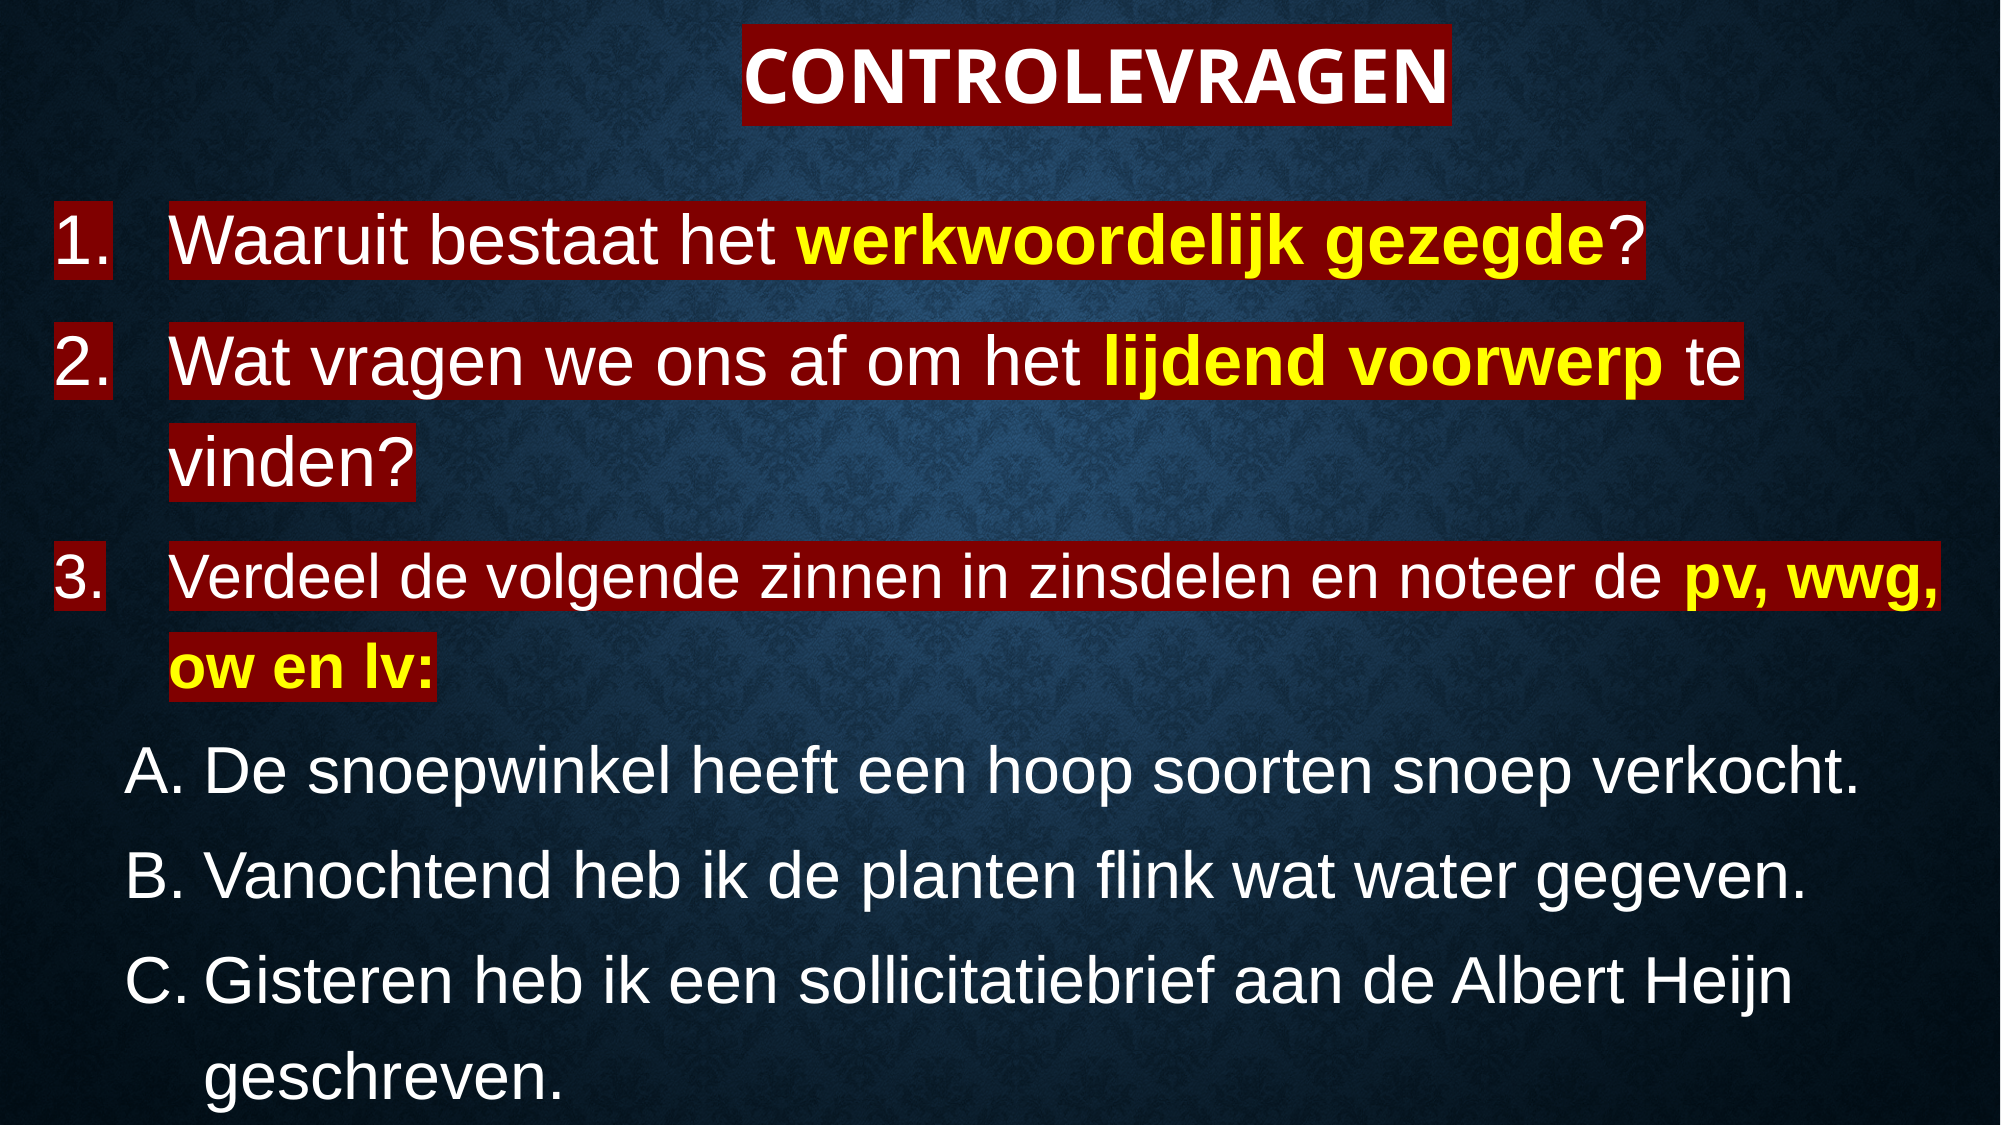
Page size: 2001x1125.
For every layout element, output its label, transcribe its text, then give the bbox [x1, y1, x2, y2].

title Controlevragen [247, 0, 1947, 169]
list Waaruit bestaat het werkwoordelijk gezegde? Wat vragen we ons af om het lijdend voorwerp te vinden? Verdeel de volgende zinnen in zinsdelen en noteer de pv, wwg, ow en lv: De snoepwinkel heeft een hoop soorten snoep verkocht. Vanochtend heb ik de planten flink wat water gegeven. Gisteren heb ik een sollicitatiebrief aan de Albert Heijn geschreven. [38, 169, 2000, 1125]
